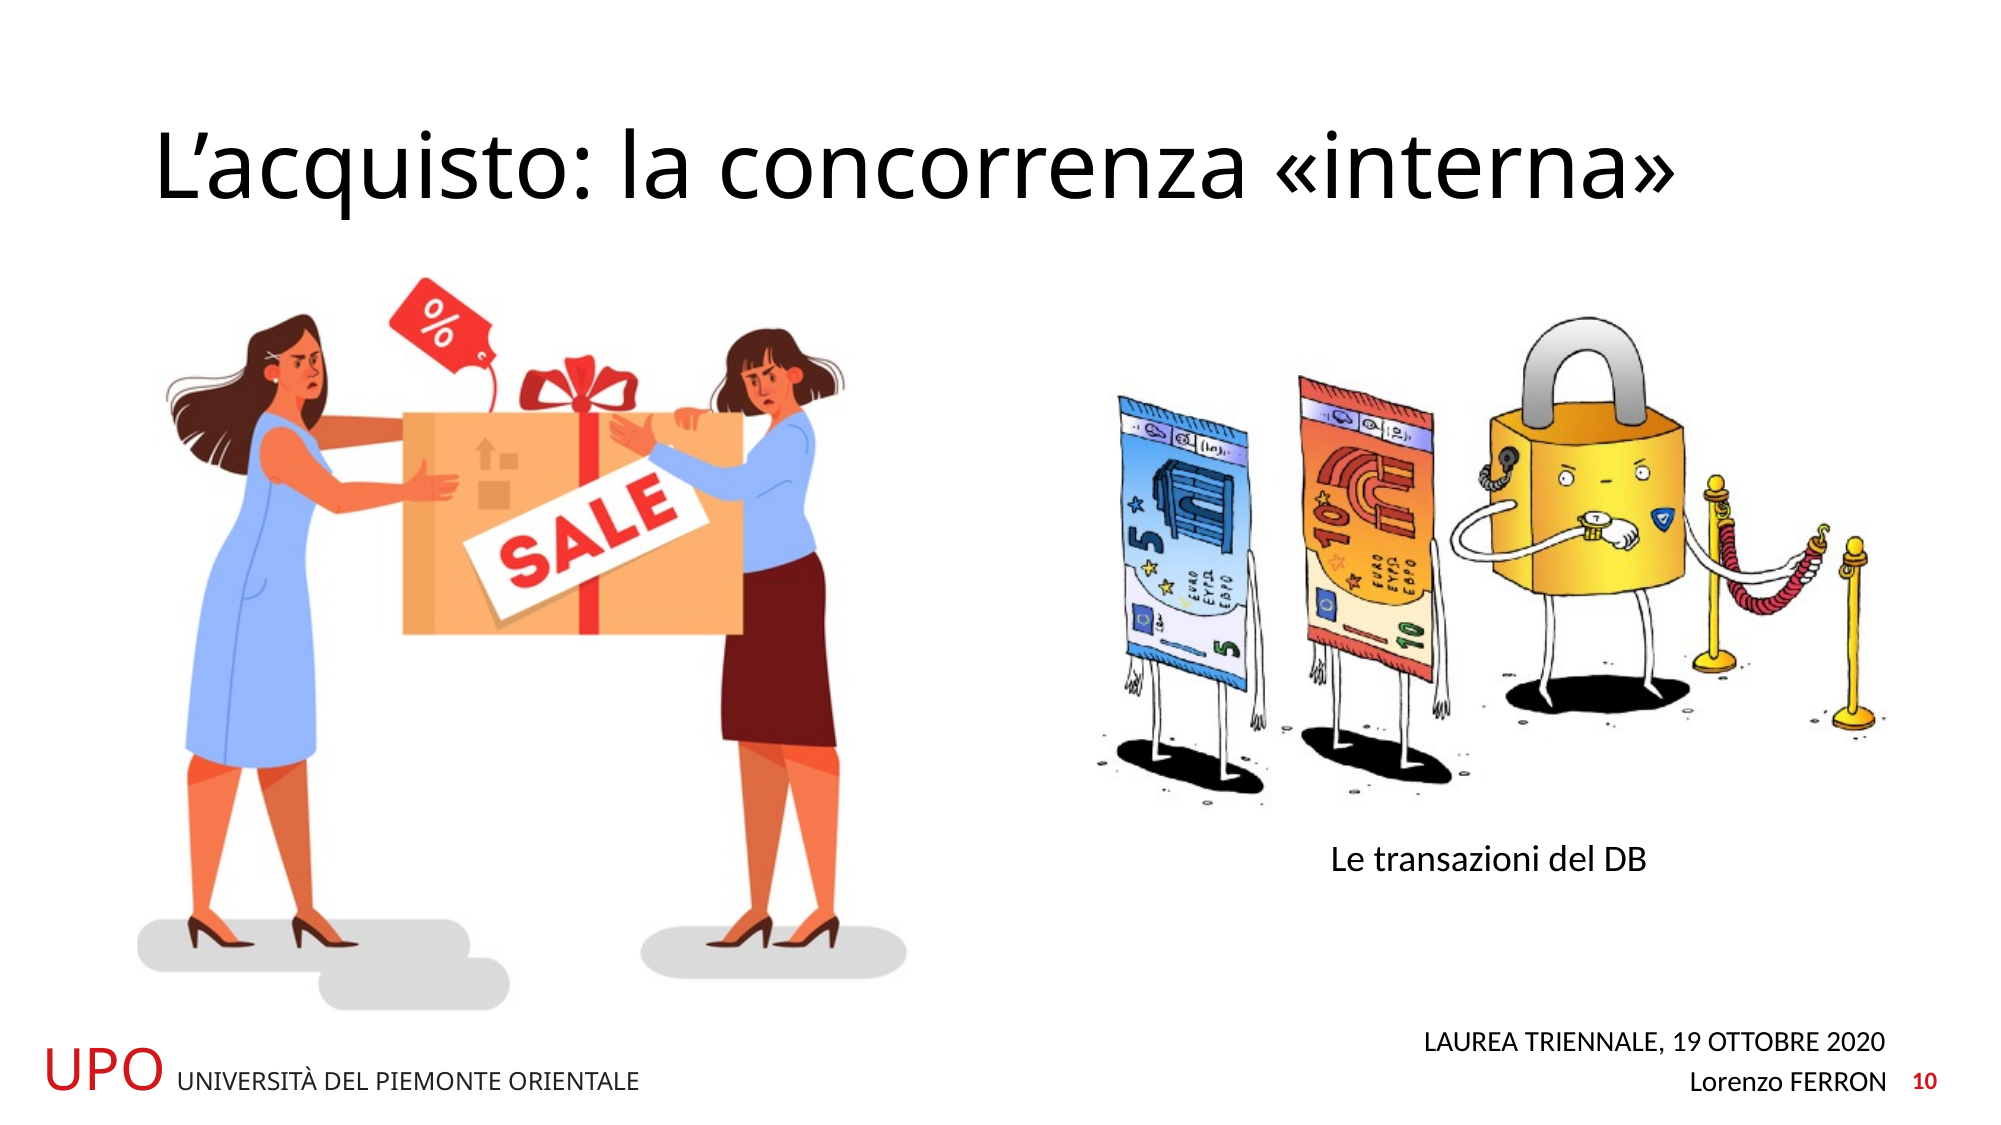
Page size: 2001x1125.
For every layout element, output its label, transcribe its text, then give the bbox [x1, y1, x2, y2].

picture [1090, 313, 1889, 812]
slide_number 10 [1896, 1057, 1953, 1103]
title L’acquisto: la concorrenza «interna» [137, 59, 1863, 278]
text_box Le transazioni del DB [1316, 826, 1663, 887]
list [137, 277, 910, 1014]
